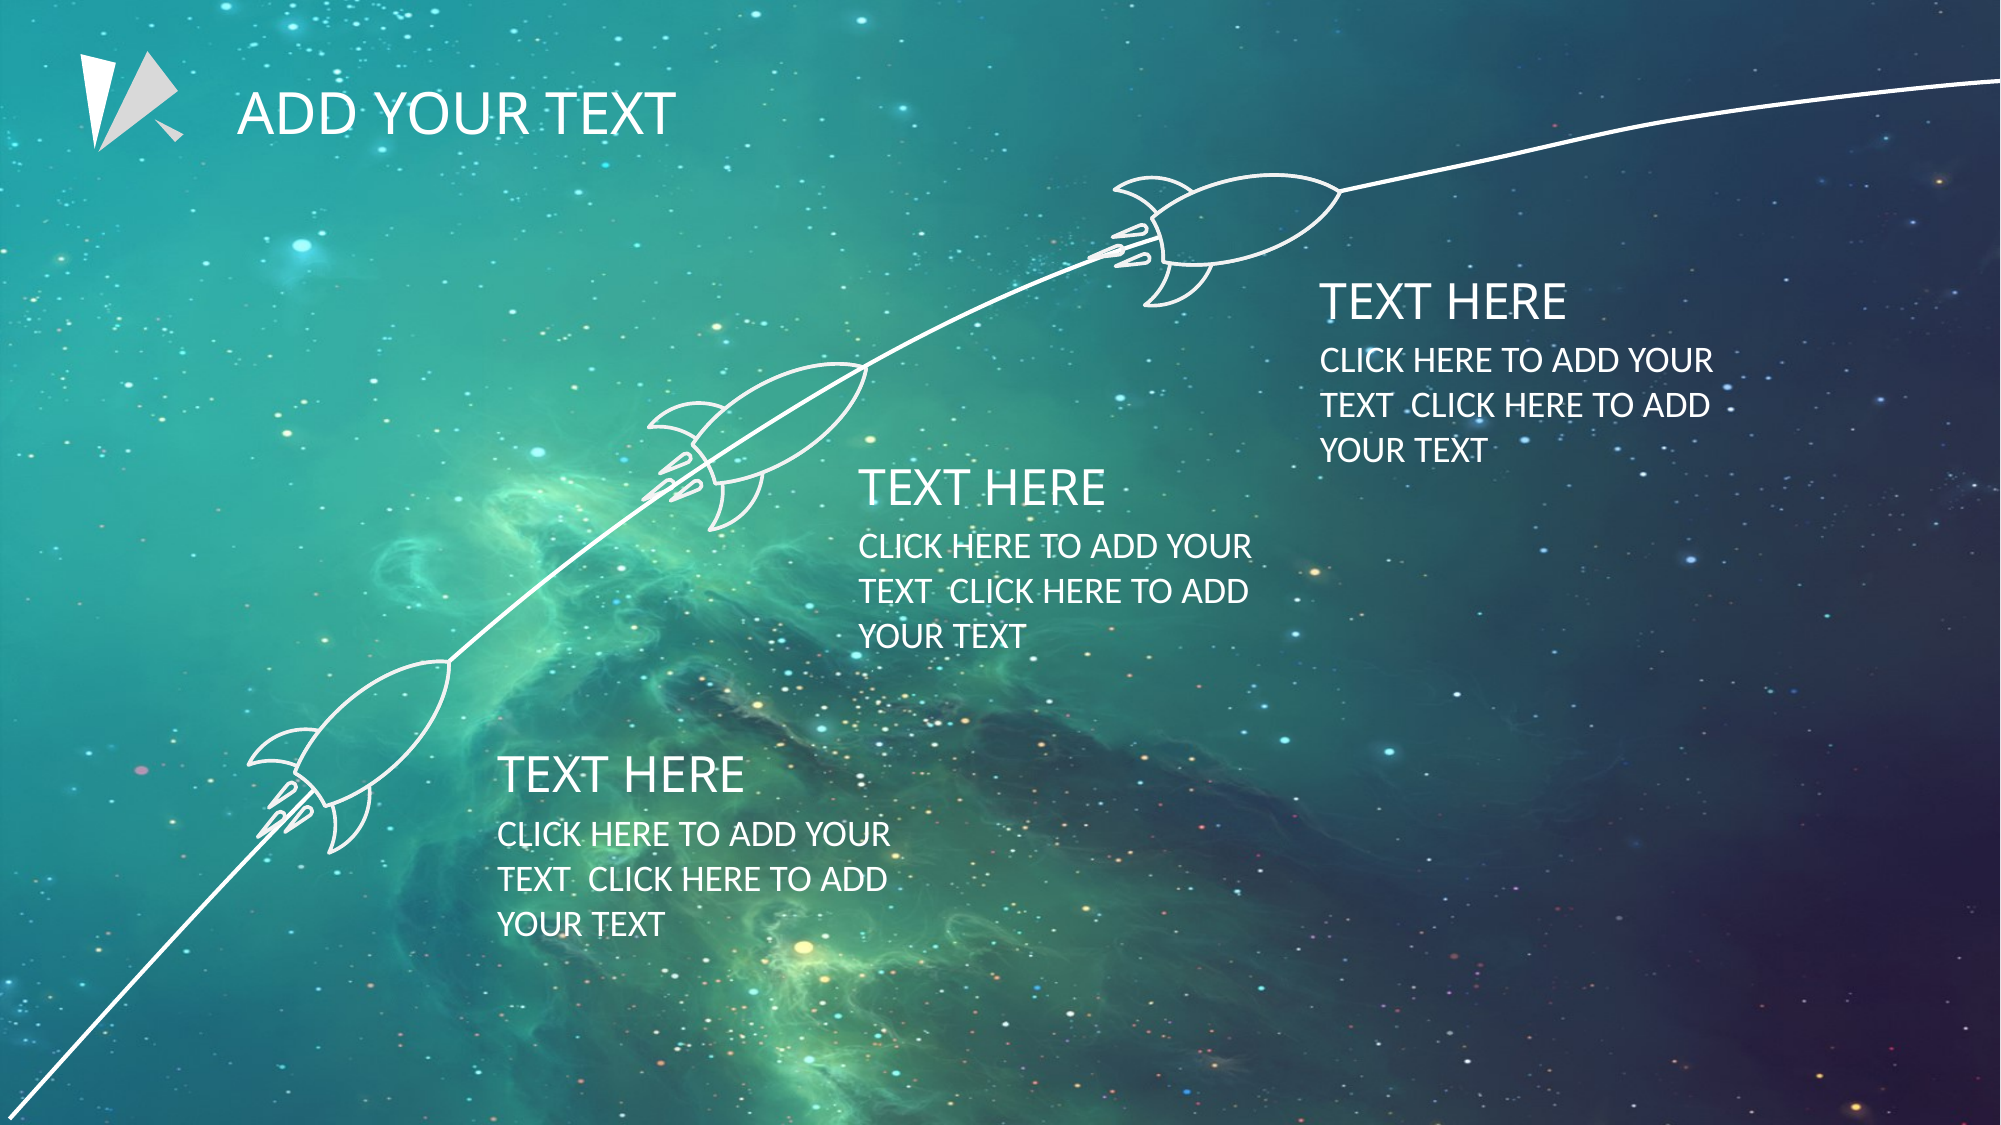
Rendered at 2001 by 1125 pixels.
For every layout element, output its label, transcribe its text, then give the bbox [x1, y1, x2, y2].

text_box TEXT HERE [482, 735, 869, 801]
text_box CLICK HERE TO ADD YOUR TEXT CLICK HERE TO ADD YOUR TEXT [482, 801, 950, 996]
text_box ADD YOUR TEXT [222, 68, 742, 154]
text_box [289, 619, 418, 880]
text_box CLICK HERE TO ADD YOUR TEXT CLICK HERE TO ADD YOUR TEXT [843, 513, 1312, 709]
picture [0, 0, 2001, 1125]
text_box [69, 57, 175, 146]
text_box TEXT HERE [1305, 262, 1692, 327]
text_box [8, 80, 2000, 1120]
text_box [690, 304, 819, 564]
text_box CLICK HERE TO ADD YOUR TEXT CLICK HERE TO ADD YOUR TEXT [1305, 327, 1773, 523]
text_box TEXT HERE [843, 448, 1231, 513]
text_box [1150, 95, 1279, 355]
